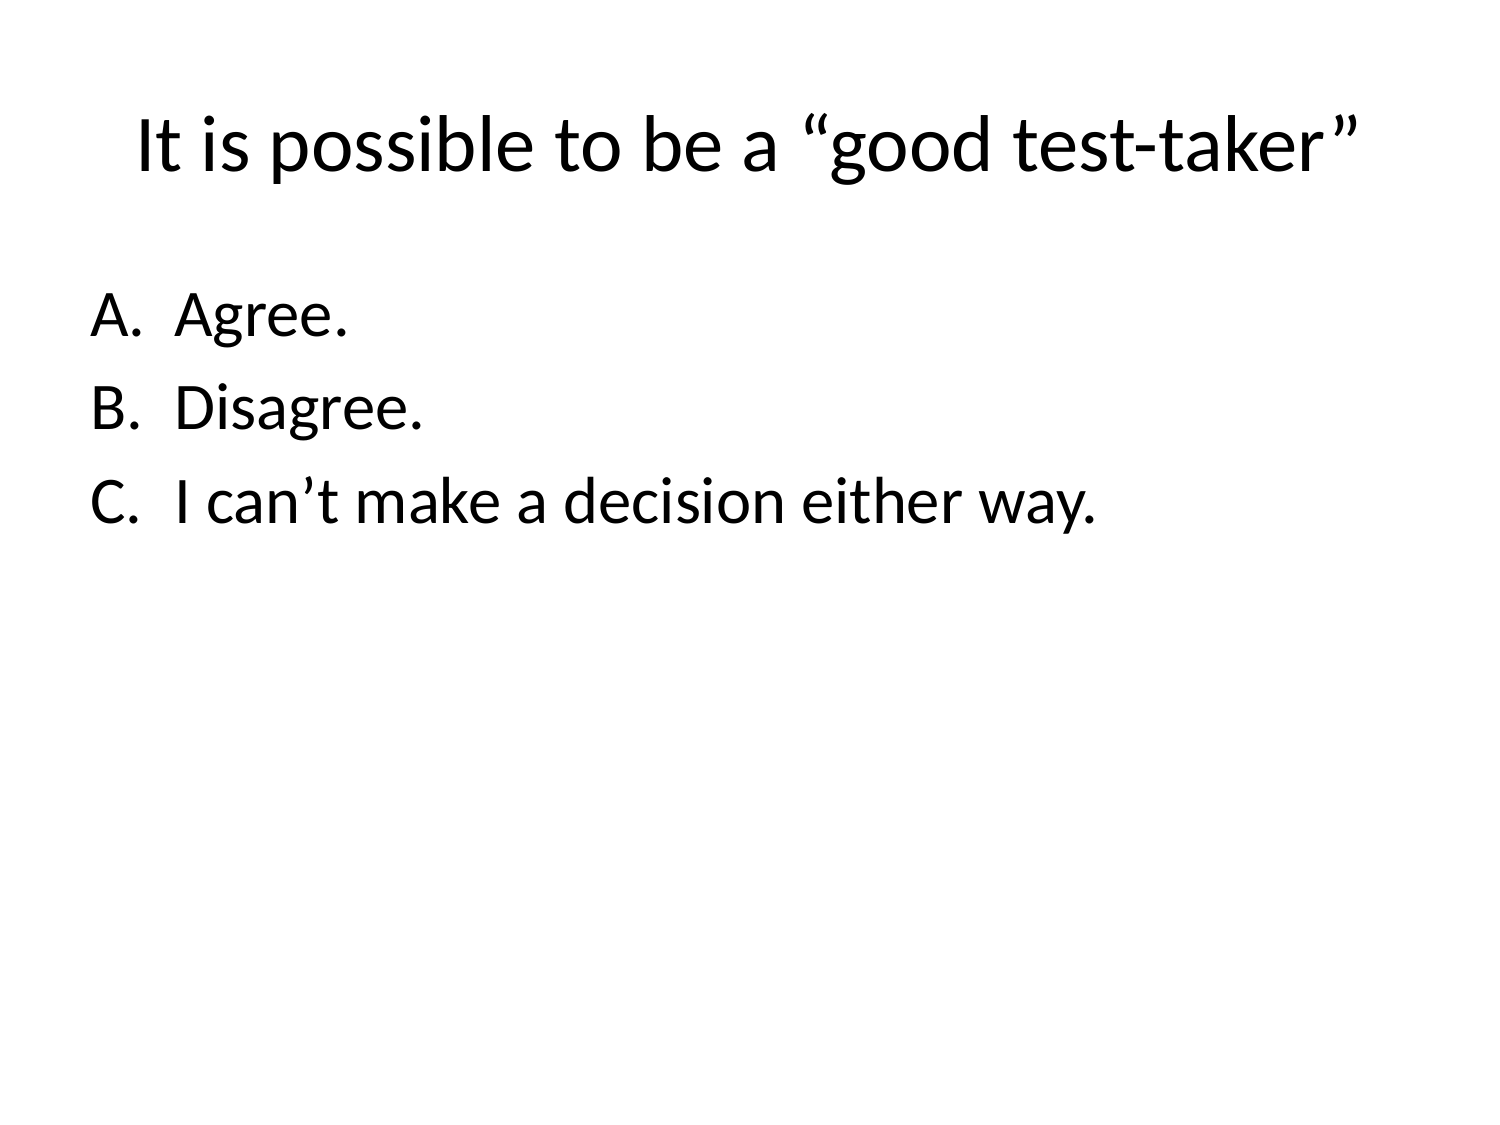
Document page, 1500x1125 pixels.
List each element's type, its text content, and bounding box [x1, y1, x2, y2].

list Agree. Disagree. I can’t make a decision either way. [75, 262, 1425, 1005]
title It is possible to be a “good test-taker” [75, 45, 1425, 233]
